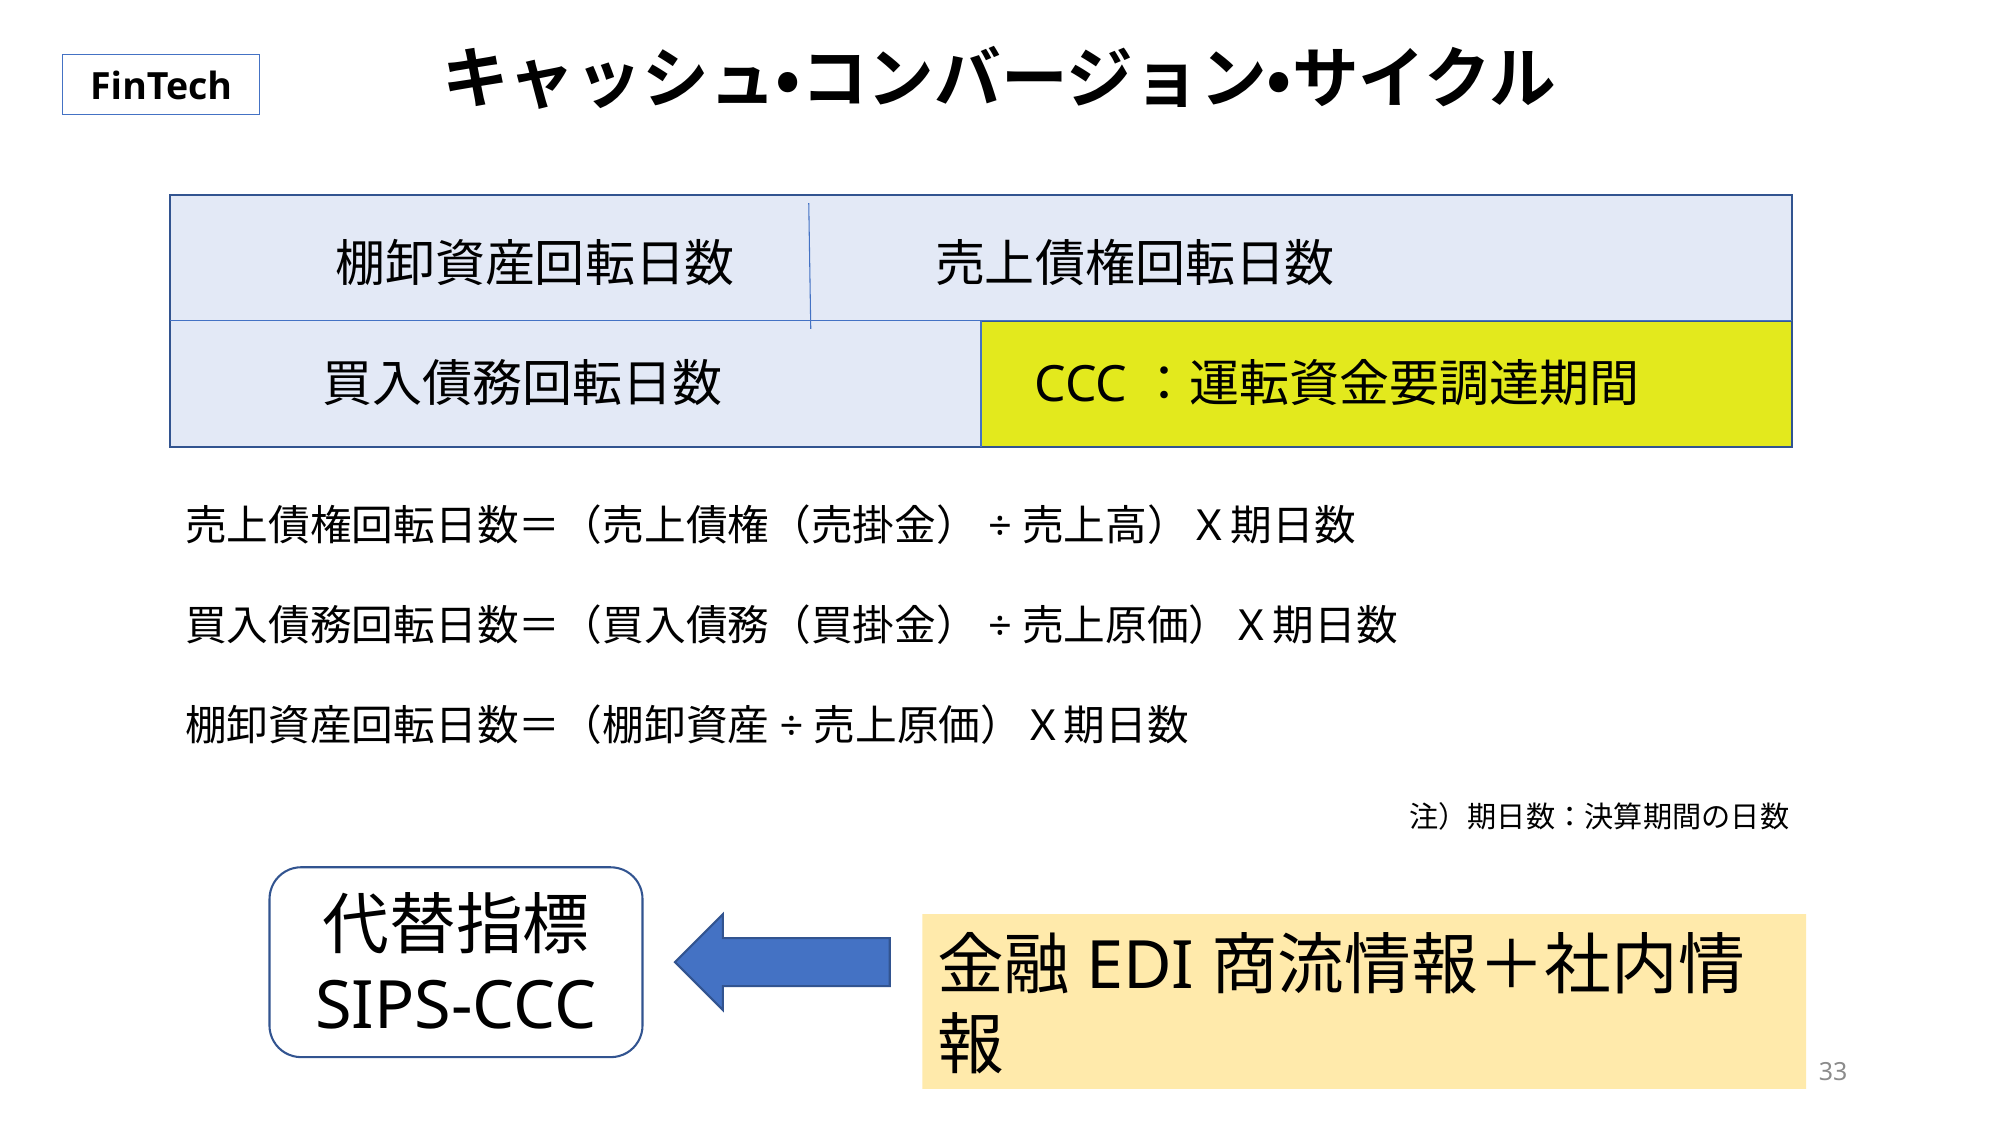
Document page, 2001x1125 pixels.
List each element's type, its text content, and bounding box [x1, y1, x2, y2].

text_box 代替指標 SIPS-CCC [268, 866, 644, 1059]
text_box 注）期日数：決算期間の日数 [1394, 791, 1805, 842]
text_box 売上債権回転日数＝（売上債権（売掛金）÷売上高）Ｘ期日数 買入債務回転日数＝（買入債務（買掛金）÷売上原価）Ｘ期日数 棚卸資産回転日数＝（棚卸資産÷売上原価）Ｘ期日数 [170, 491, 1792, 757]
text_box キャッシュ・コンバージョン・サイクル [206, 28, 1792, 124]
text_box 棚卸資産回転日数 売上債権回転日数 買入債務回転日数 CCC：運転資金要調達期間 [169, 194, 1793, 448]
text_box FinTech [62, 54, 260, 115]
text_box 金融EDI商流情報＋社内情報 [922, 914, 1807, 1089]
text_box [673, 911, 891, 1013]
slide_number 33 [1412, 1042, 1863, 1103]
